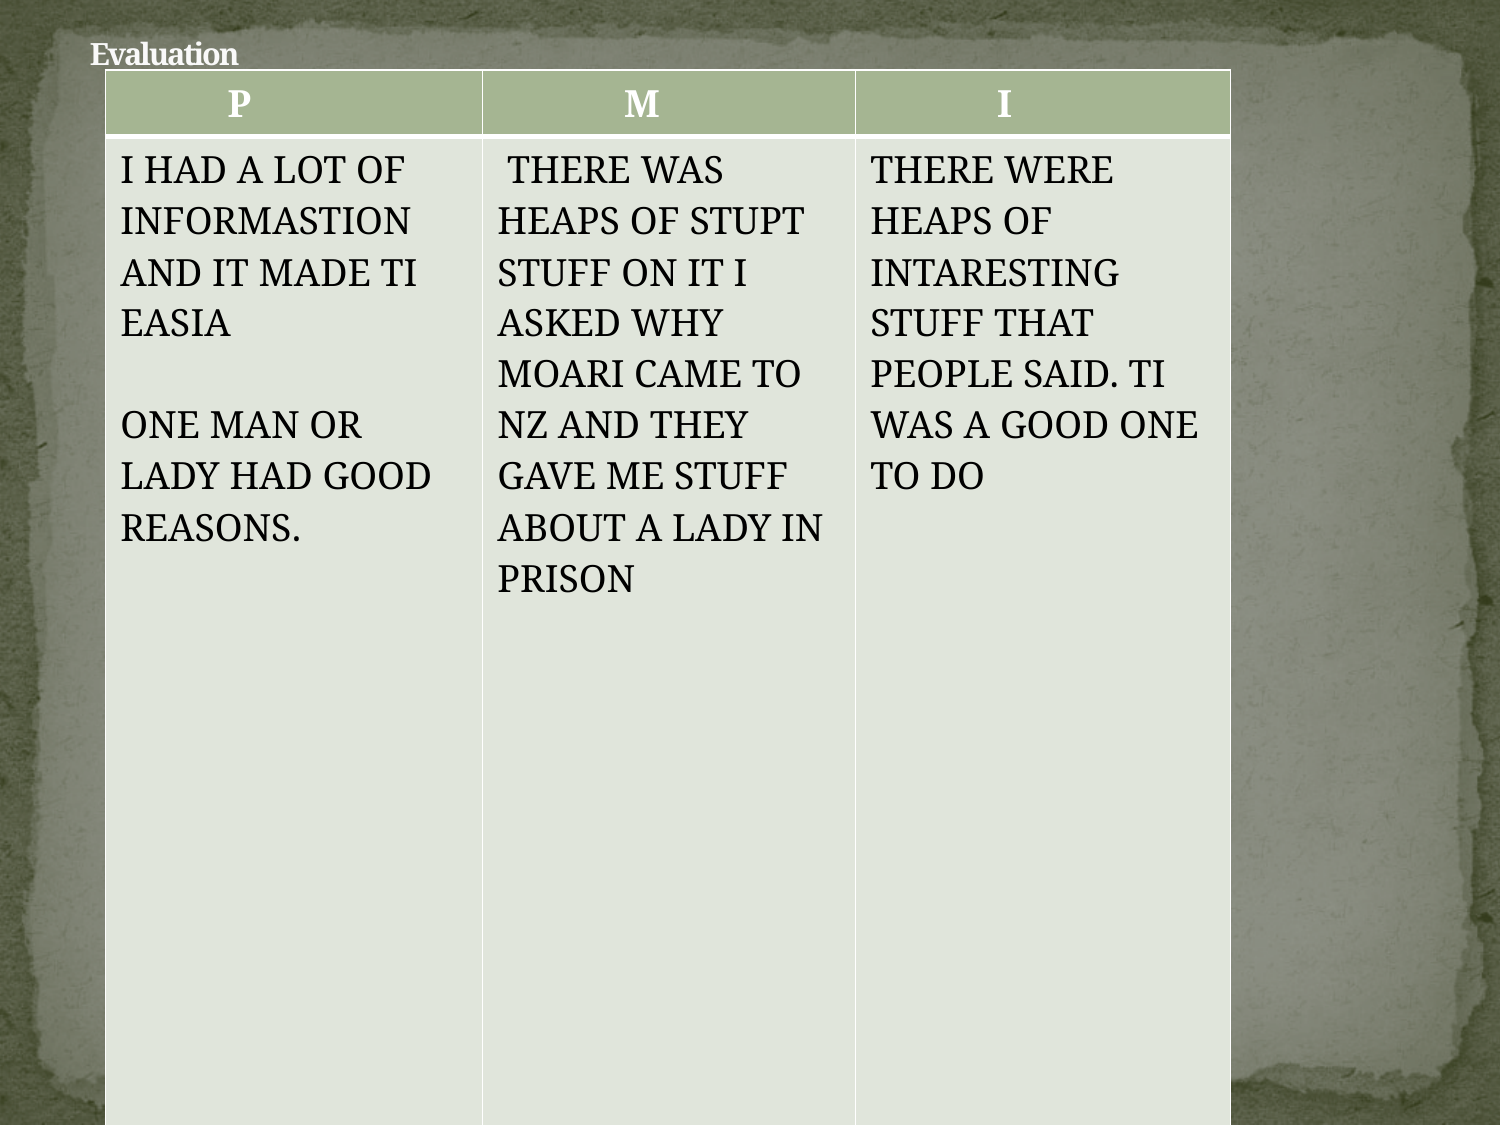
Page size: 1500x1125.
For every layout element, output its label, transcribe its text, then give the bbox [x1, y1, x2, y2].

table_cell THERE WAS HEAPS OF STUPT STUFF ON IT I ASKED WHY MOARI CAME TO NZ AND THEY GAVE ME STUFF ABOUT A LADY IN PRISON [483, 139, 855, 1125]
table_header M [483, 83, 855, 134]
table_cell I HAD A LOT OF INFORMASTION AND IT MADE TI EASIA ONE MAN OR LADY HAD GOOD REASONS. [106, 139, 482, 1125]
table_header P [106, 83, 482, 134]
title Evaluation [74, 24, 1325, 83]
table_header I [856, 83, 1230, 134]
table_cell THERE WERE HEAPS OF INTARESTING STUFF THAT PEOPLE SAID. TI WAS A GOOD ONE TO DO [856, 139, 1230, 1125]
